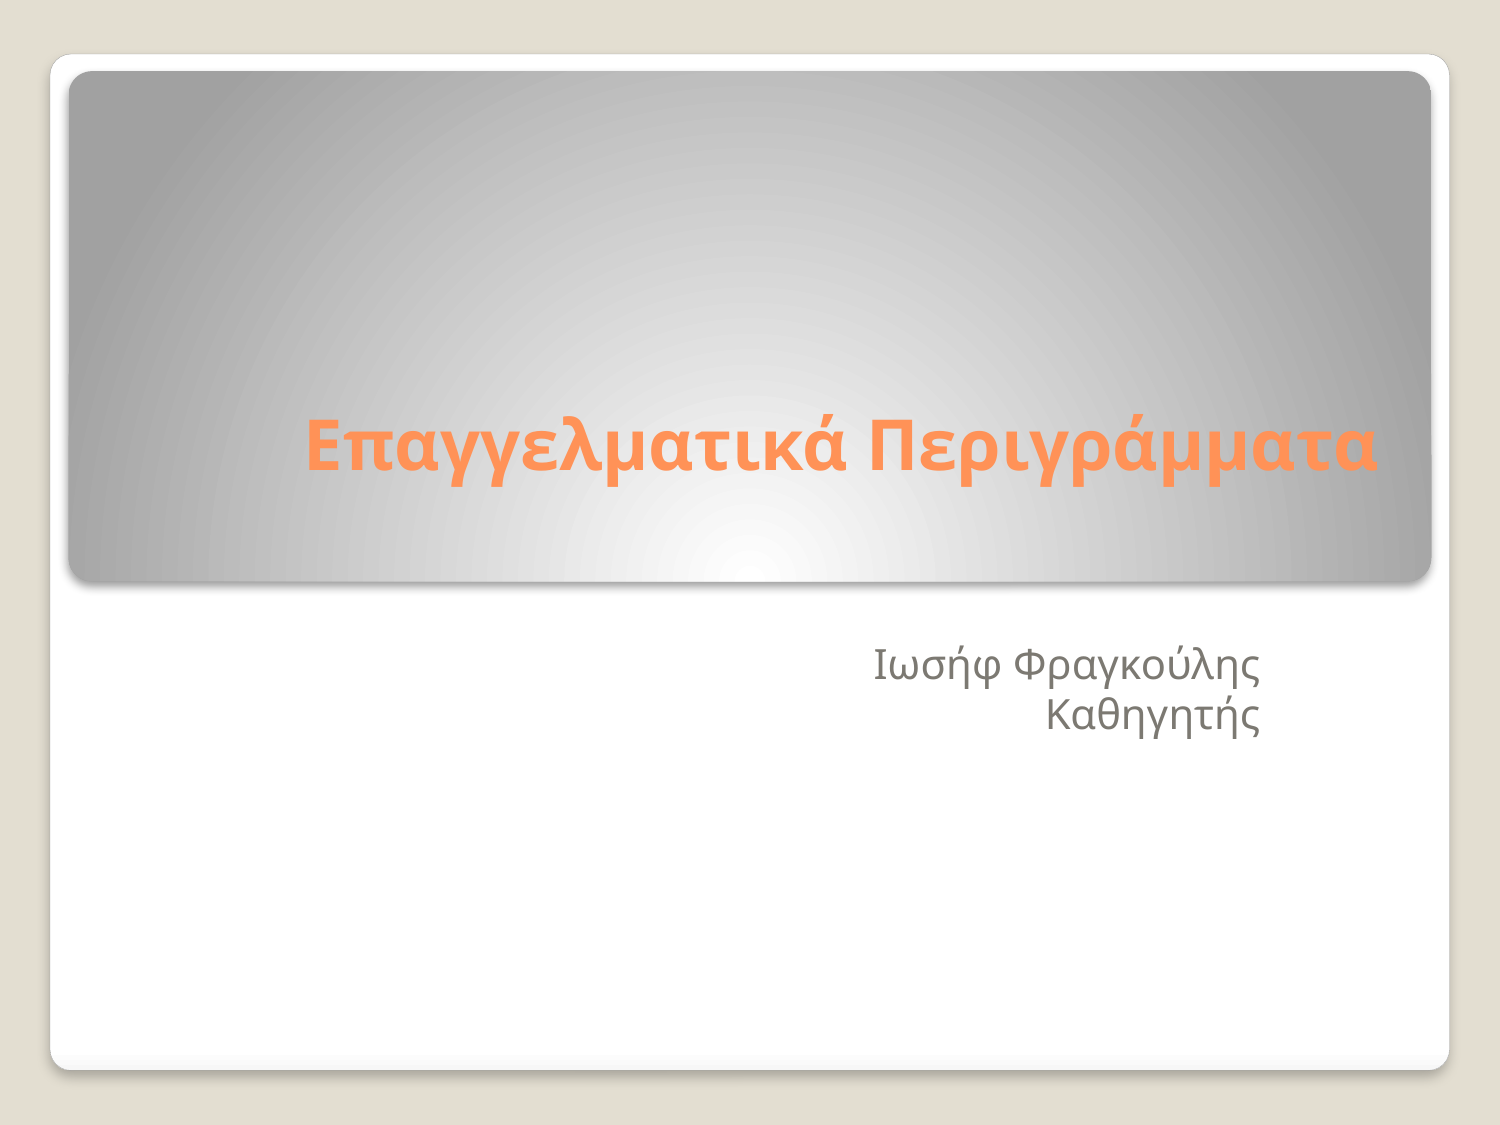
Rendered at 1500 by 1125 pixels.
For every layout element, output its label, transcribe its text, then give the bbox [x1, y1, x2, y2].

subtitle Ιωσήφ Φραγκούλης Καθηγητής [225, 637, 1275, 844]
title Επαγγελματικά Περιγράμματα [112, 349, 1388, 493]
